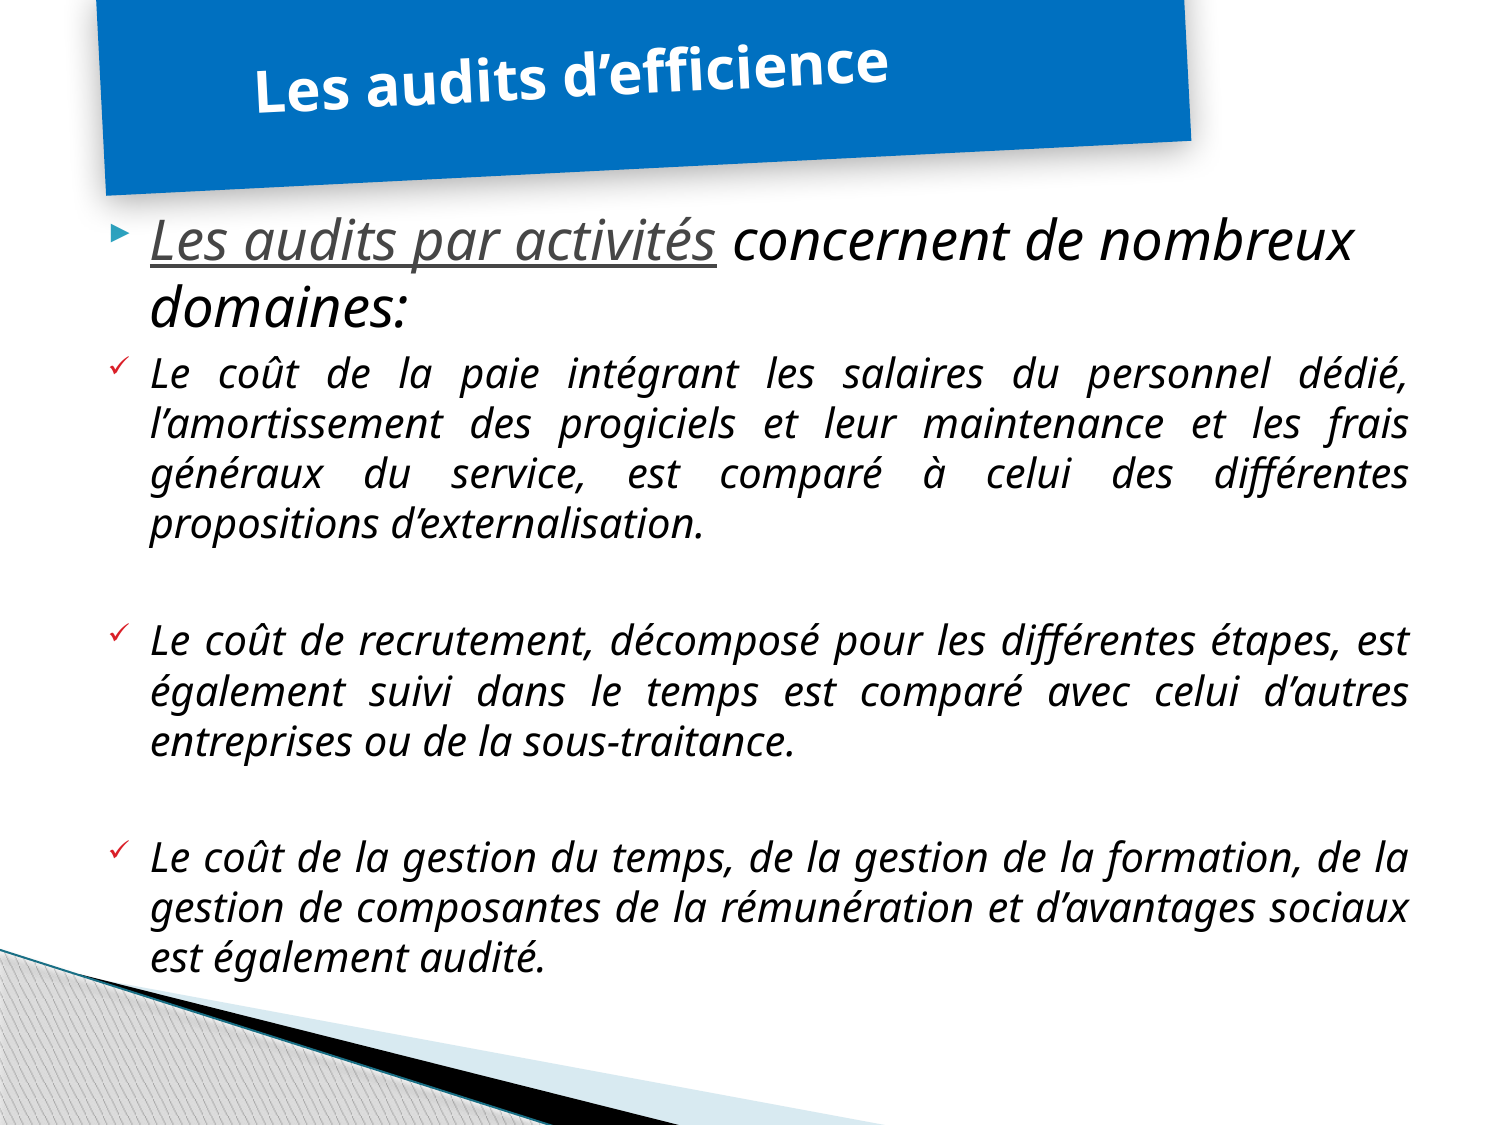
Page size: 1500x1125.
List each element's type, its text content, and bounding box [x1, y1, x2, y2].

title Les audits d’efficience [96, 0, 1192, 196]
list Les audits par activités concernent de nombreux domaines: Le coût de la paie intégrant les salaires du personnel dédié, l’amortissement des progiciels et leur maintenance et les frais généraux du service, est comparé à celui des différentes propositions d’externalisation. Le coût de recrutement, décomposé pour les différentes étapes, est également suivi dans le temps est comparé avec celui d’autres entreprises ou de la sous-traitance. Le coût de la gestion du temps, de la gestion de la formation, de la gestion de composantes de la rémunération et d’avantages sociaux est également audité. [75, 196, 1425, 1006]
